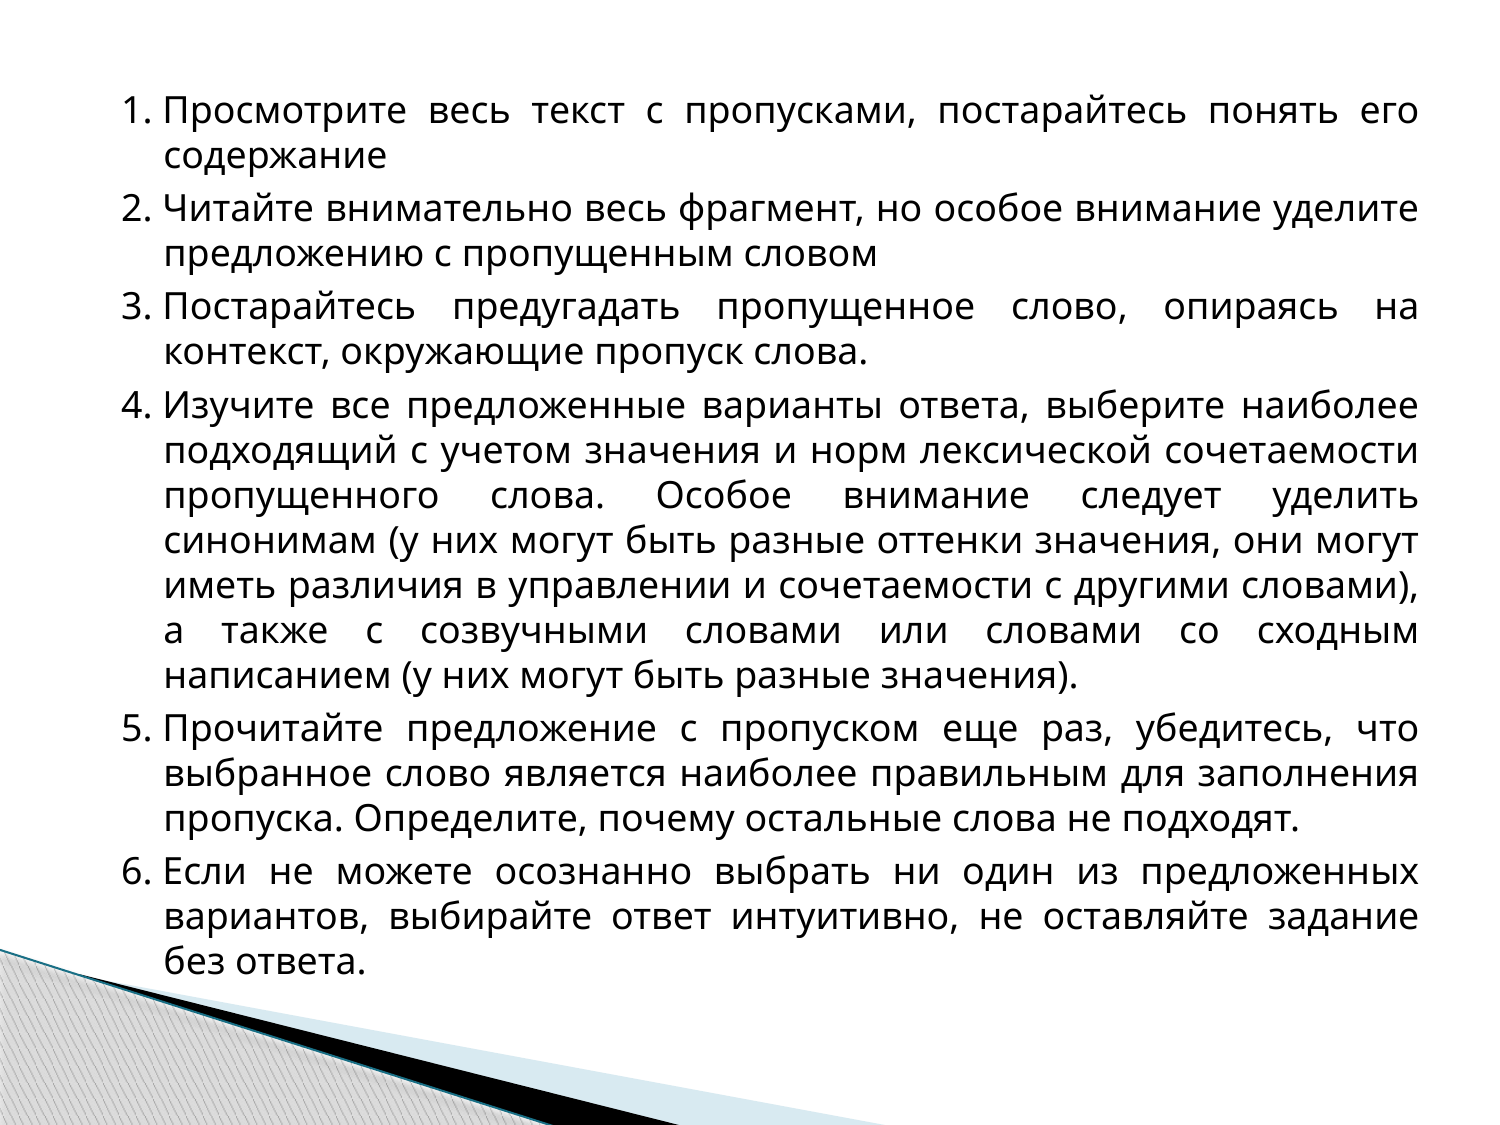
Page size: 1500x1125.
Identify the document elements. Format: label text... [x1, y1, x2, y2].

list 1. Просмотрите весь текст с пропусками, постарайтесь понять его содержание 2. Читайте внимательно весь фрагмент, но особое внимание уделите предложению с пропущенным словом 3. Постарайтесь предугадать пропущенное слово, опираясь на контекст, окружающие пропуск слова. 4. Изучите все предложенные варианты ответа, выберите наиболее подходящий с учетом значения и норм лексической сочетаемости пропущенного слова. Особое внимание следует уделить синонимам (у них могут быть разные оттенки значения, они могут иметь различия в управлении и сочетаемости с другими словами), а также с созвучными словами или словами со сходным написанием (у них могут быть разные значения). 5. Прочитайте предложение с пропуском еще раз, убедитесь, что выбранное слово является наиболее правильным для заполнения пропуска. Определите, почему остальные слова не подходят. 6. Если не можете осознанно выбрать ни один из предложенных вариантов, выбирайте ответ интуитивно, не оставляйте задание без ответа. [88, 78, 1436, 1024]
